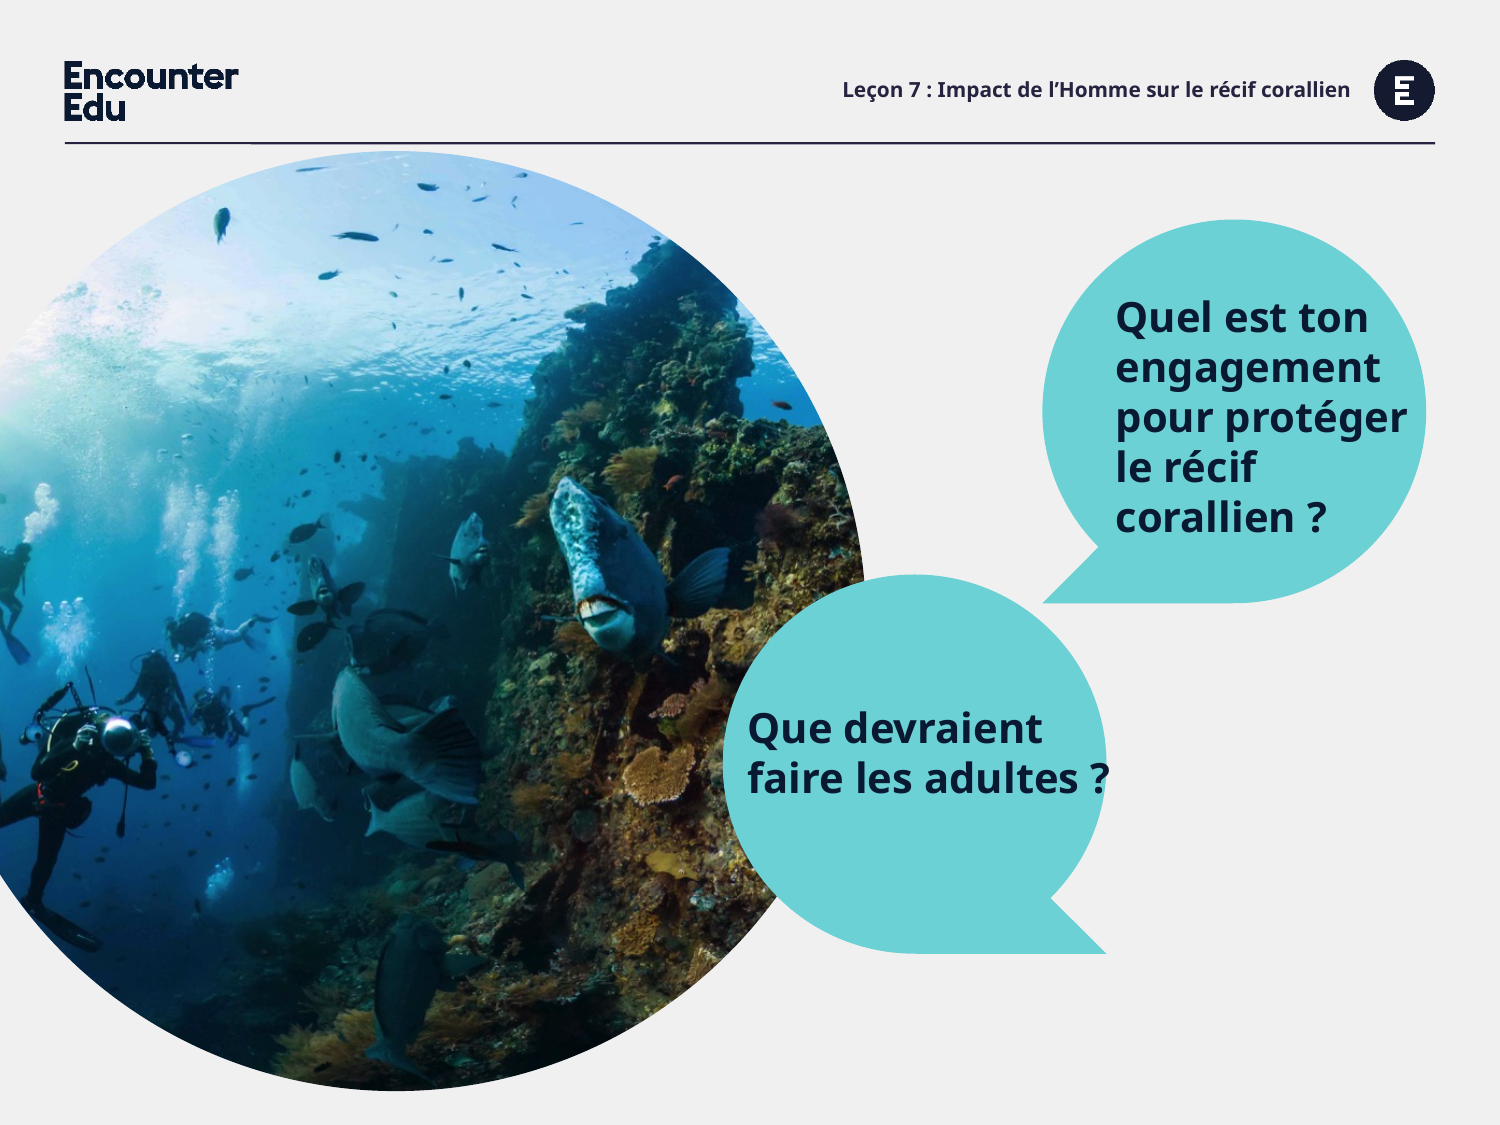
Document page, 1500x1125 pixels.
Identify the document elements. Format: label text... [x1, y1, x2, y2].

title Leçon 7 : Impact de l’Homme sur le récif corallien [749, 67, 1359, 114]
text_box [722, 562, 1128, 954]
text_box [0, 151, 863, 1092]
picture [1372, 58, 1436, 122]
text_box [1042, 219, 1427, 604]
picture [60, 59, 243, 122]
